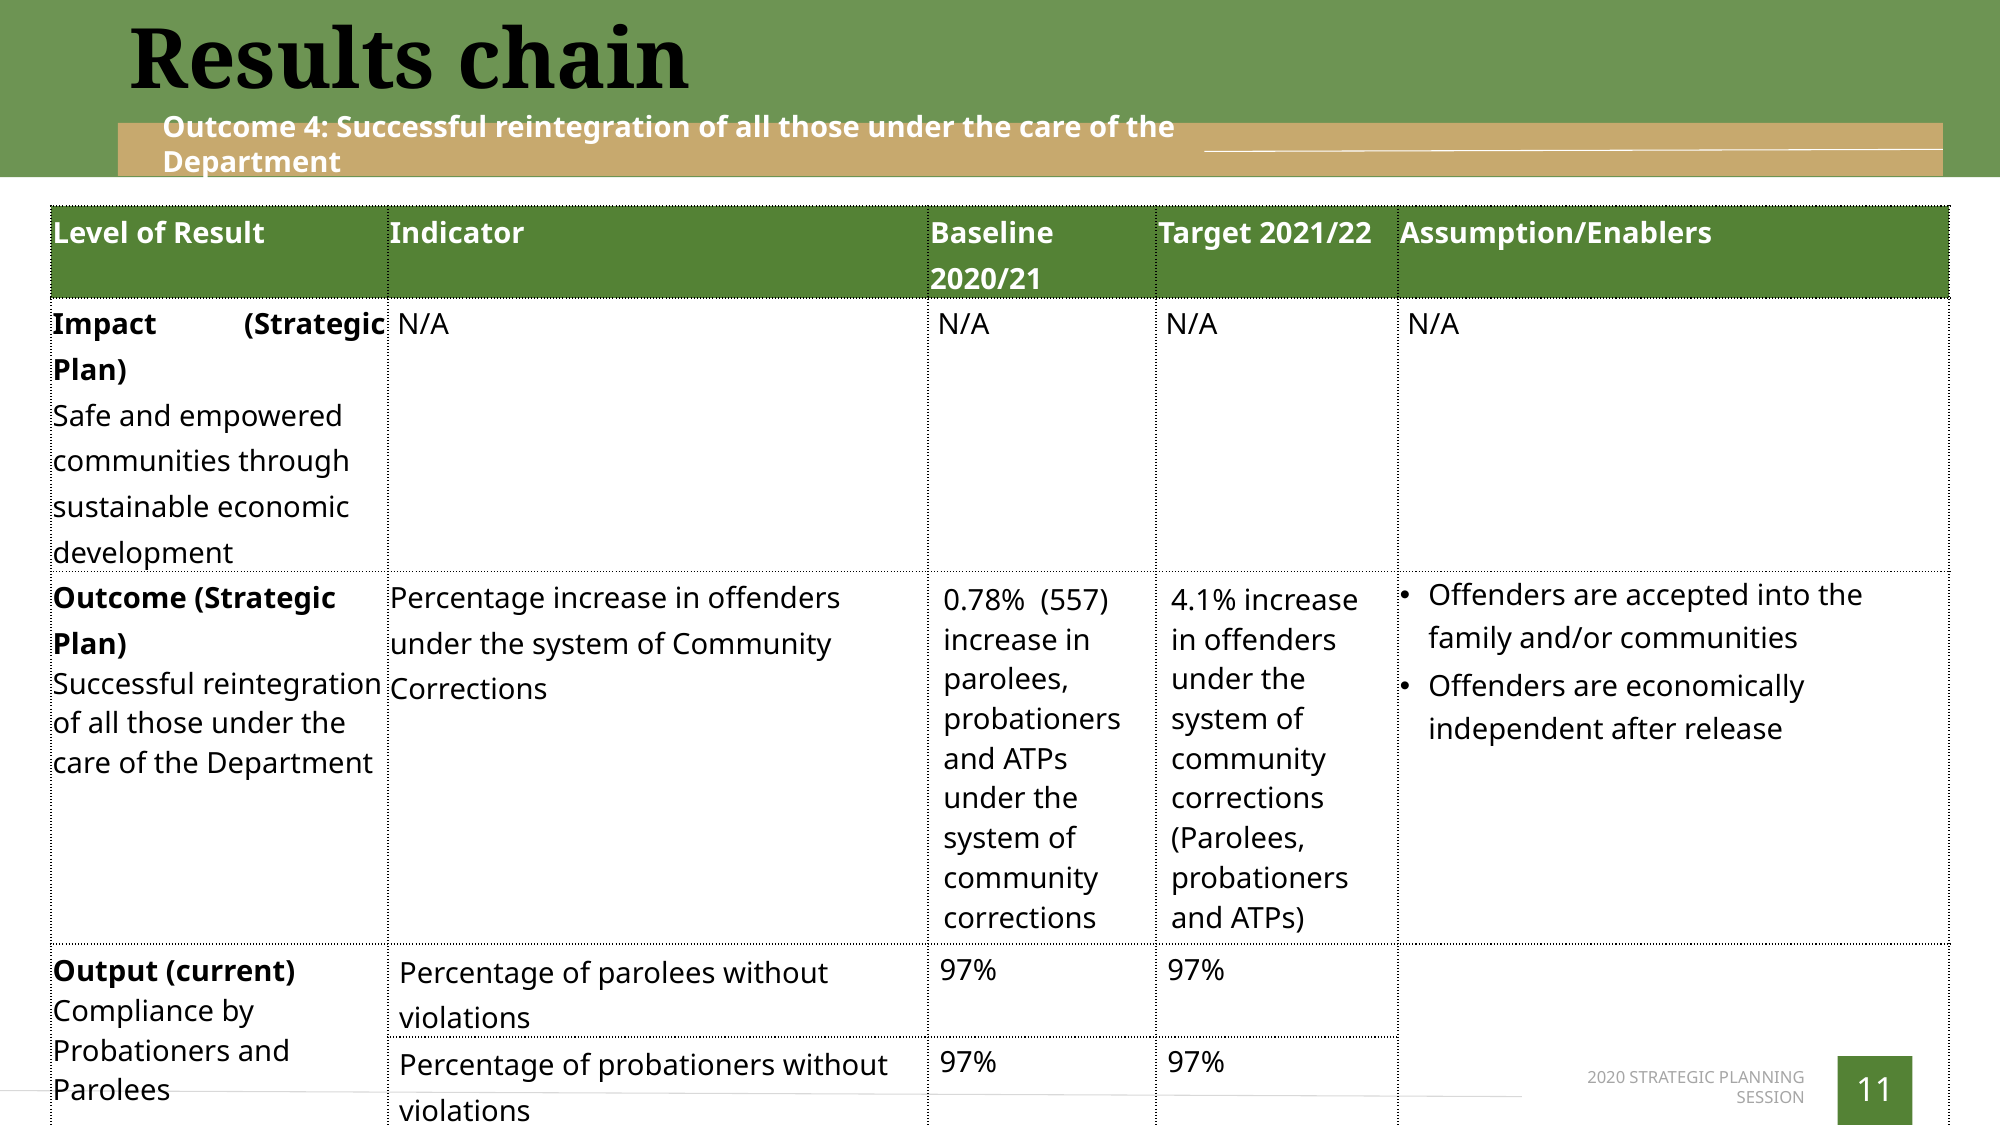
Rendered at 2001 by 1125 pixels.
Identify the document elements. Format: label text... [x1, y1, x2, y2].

table_cell Output (current) Compliance by Probationers and Parolees [51, 944, 388, 1125]
table_cell N/A [1398, 298, 1949, 572]
table_cell Outcome (Strategic Plan) Successful reintegration of all those under the care of the Department [51, 572, 388, 944]
table_cell Percentage increase in offenders under the system of Community Corrections [388, 572, 928, 944]
table_cell N/A [928, 298, 1156, 572]
table_cell 97% [1156, 1037, 1398, 1125]
table_cell 0.78% (557) increase in parolees, probationers and ATPs under the system of community corrections [928, 572, 1156, 944]
table_cell Percentage of probationers without violations [388, 1037, 928, 1125]
table_cell N/A [1156, 298, 1398, 572]
table_header Level of Result [51, 206, 388, 298]
table_header Baseline 2020/21 [928, 206, 1156, 298]
table_cell Percentage of parolees without violations [388, 944, 928, 1037]
table_cell 97% [1156, 944, 1398, 1037]
table_cell 97% [928, 1037, 1156, 1125]
table_header Target 2021/22 [1156, 206, 1398, 298]
table_cell 4.1% increase in offenders under the system of community corrections (Parolees, probationers and ATPs) [1156, 572, 1398, 944]
table_cell N/A [388, 298, 928, 572]
text_box Outcome 4: Successful reintegration of all those under the care of the Department [162, 108, 1290, 179]
title Results chain [114, 17, 1888, 106]
table_cell [1398, 944, 1949, 1125]
table_header Assumption/Enablers [1398, 206, 1949, 298]
table_cell Offenders are accepted into the family and/or communities Offenders are economically independent after release [1398, 572, 1949, 944]
table_cell Impact (Strategic Plan) Safe and empowered communities through sustainable economic development [51, 298, 388, 572]
table_cell 97% [928, 944, 1156, 1037]
table_header Indicator [388, 206, 928, 298]
